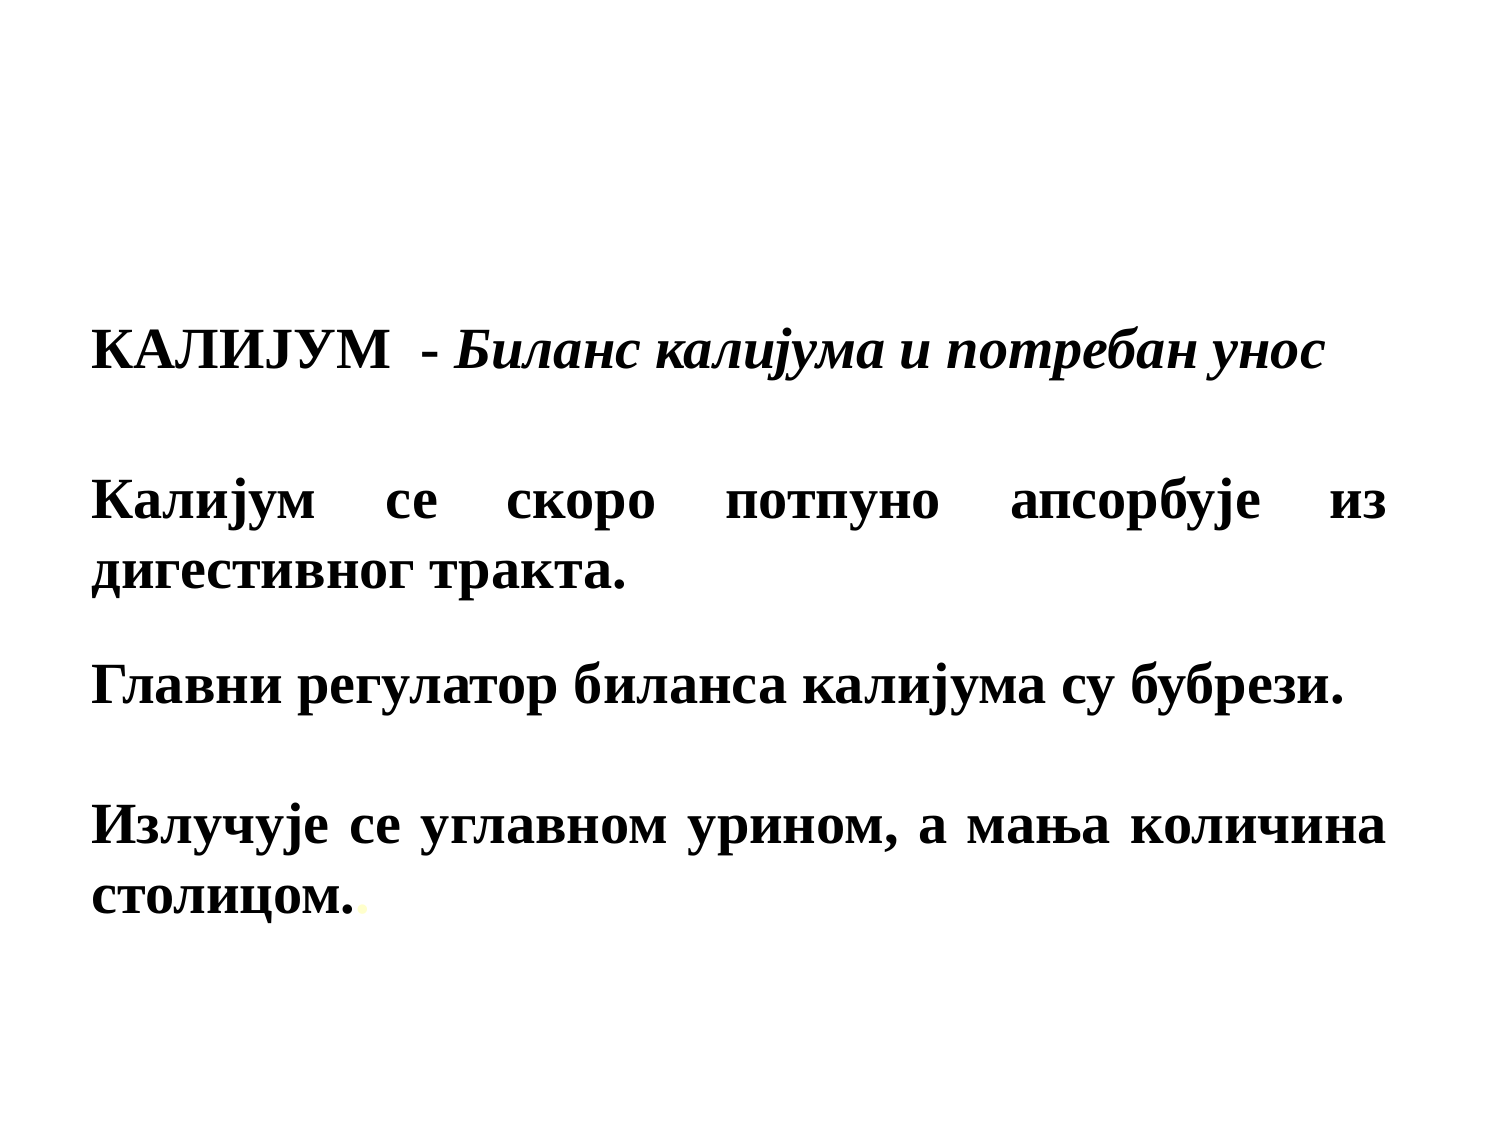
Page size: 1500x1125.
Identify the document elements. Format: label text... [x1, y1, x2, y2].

text_box КАЛИЈУМ - Биланс калијума и потребан унос Калијум се скоро потпуно апсорбује из дигестивног тракта. Главни регулатор биланса калијума су бубрези. Излучује се углавном урином, а мања количина столицом.. [76, 302, 1402, 993]
